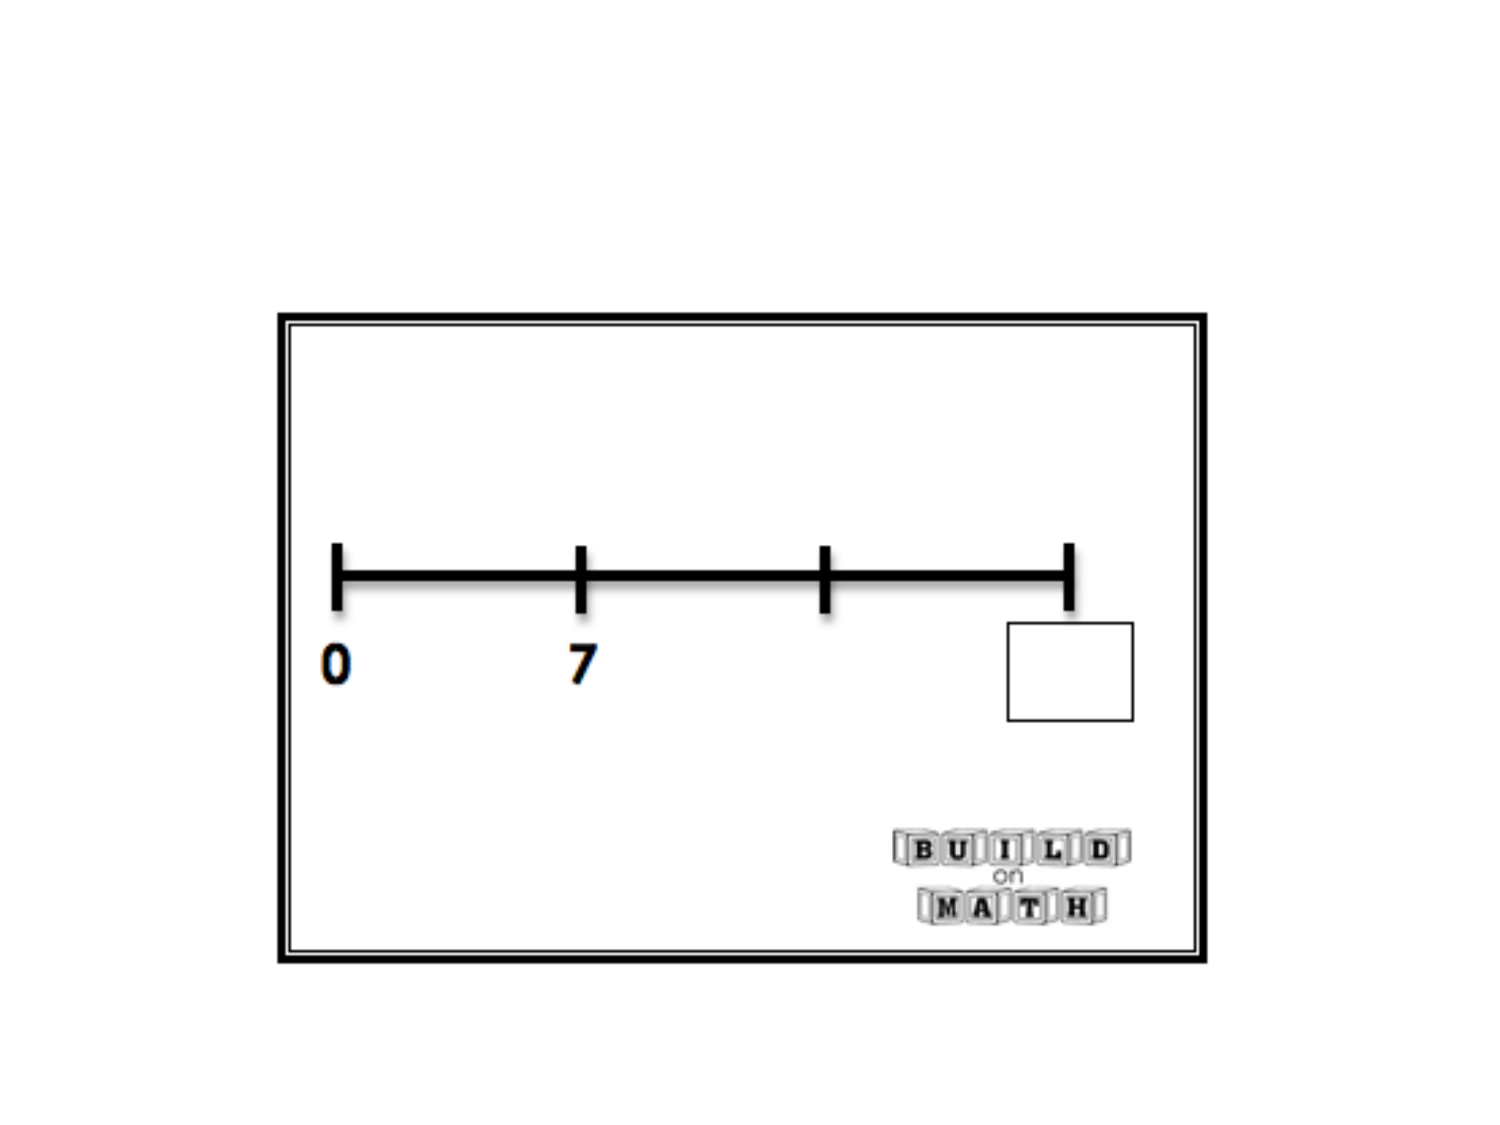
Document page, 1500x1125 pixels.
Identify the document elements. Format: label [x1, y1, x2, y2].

list [74, 262, 1426, 1006]
